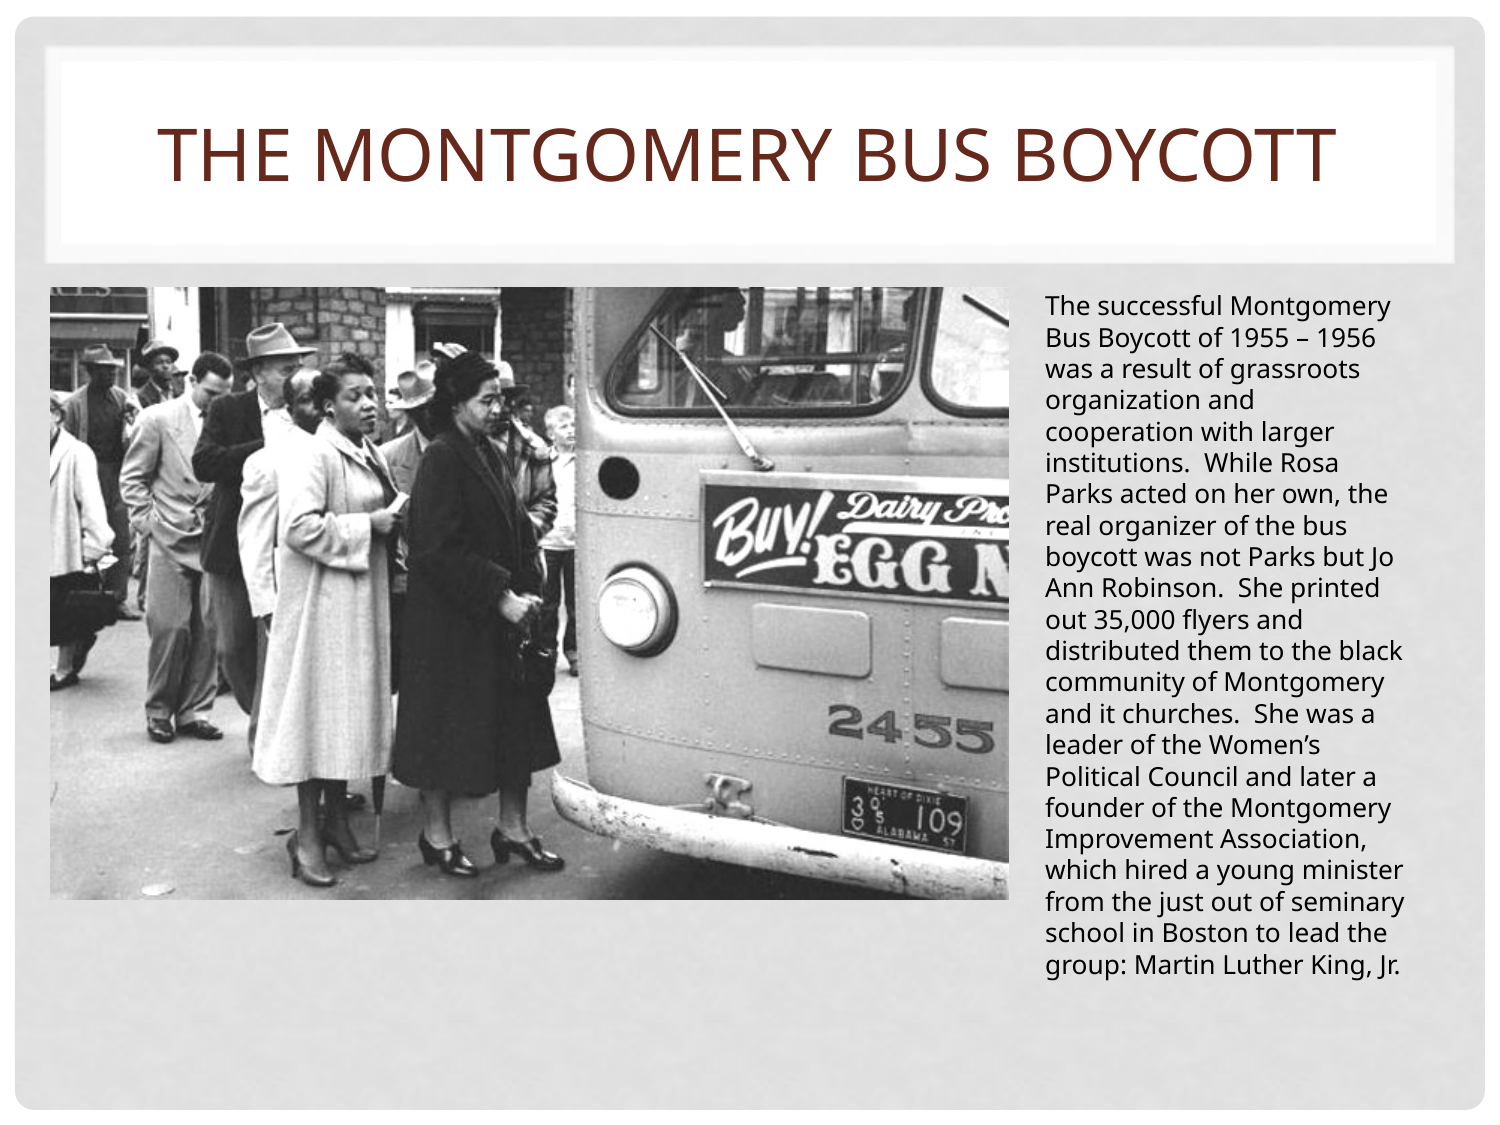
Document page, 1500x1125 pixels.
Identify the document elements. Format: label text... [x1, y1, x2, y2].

list The successful Montgomery Bus Boycott of 1955 – 1956 was a result of grassroots organization and cooperation with larger institutions. While Rosa Parks acted on her own, the real organizer of the bus boycott was not Parks but Jo Ann Robinson. She printed out 35,000 flyers and distributed them to the black community of Montgomery and it churches. She was a leader of the Women’s Political Council and later a founder of the Montgomery Improvement Association, which hired a young minister from the just out of seminary school in Boston to lead the group: Martin Luther King, Jr. [1012, 281, 1425, 1005]
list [49, 287, 1009, 901]
title The Montgomery bus boycott [69, 66, 1425, 238]
